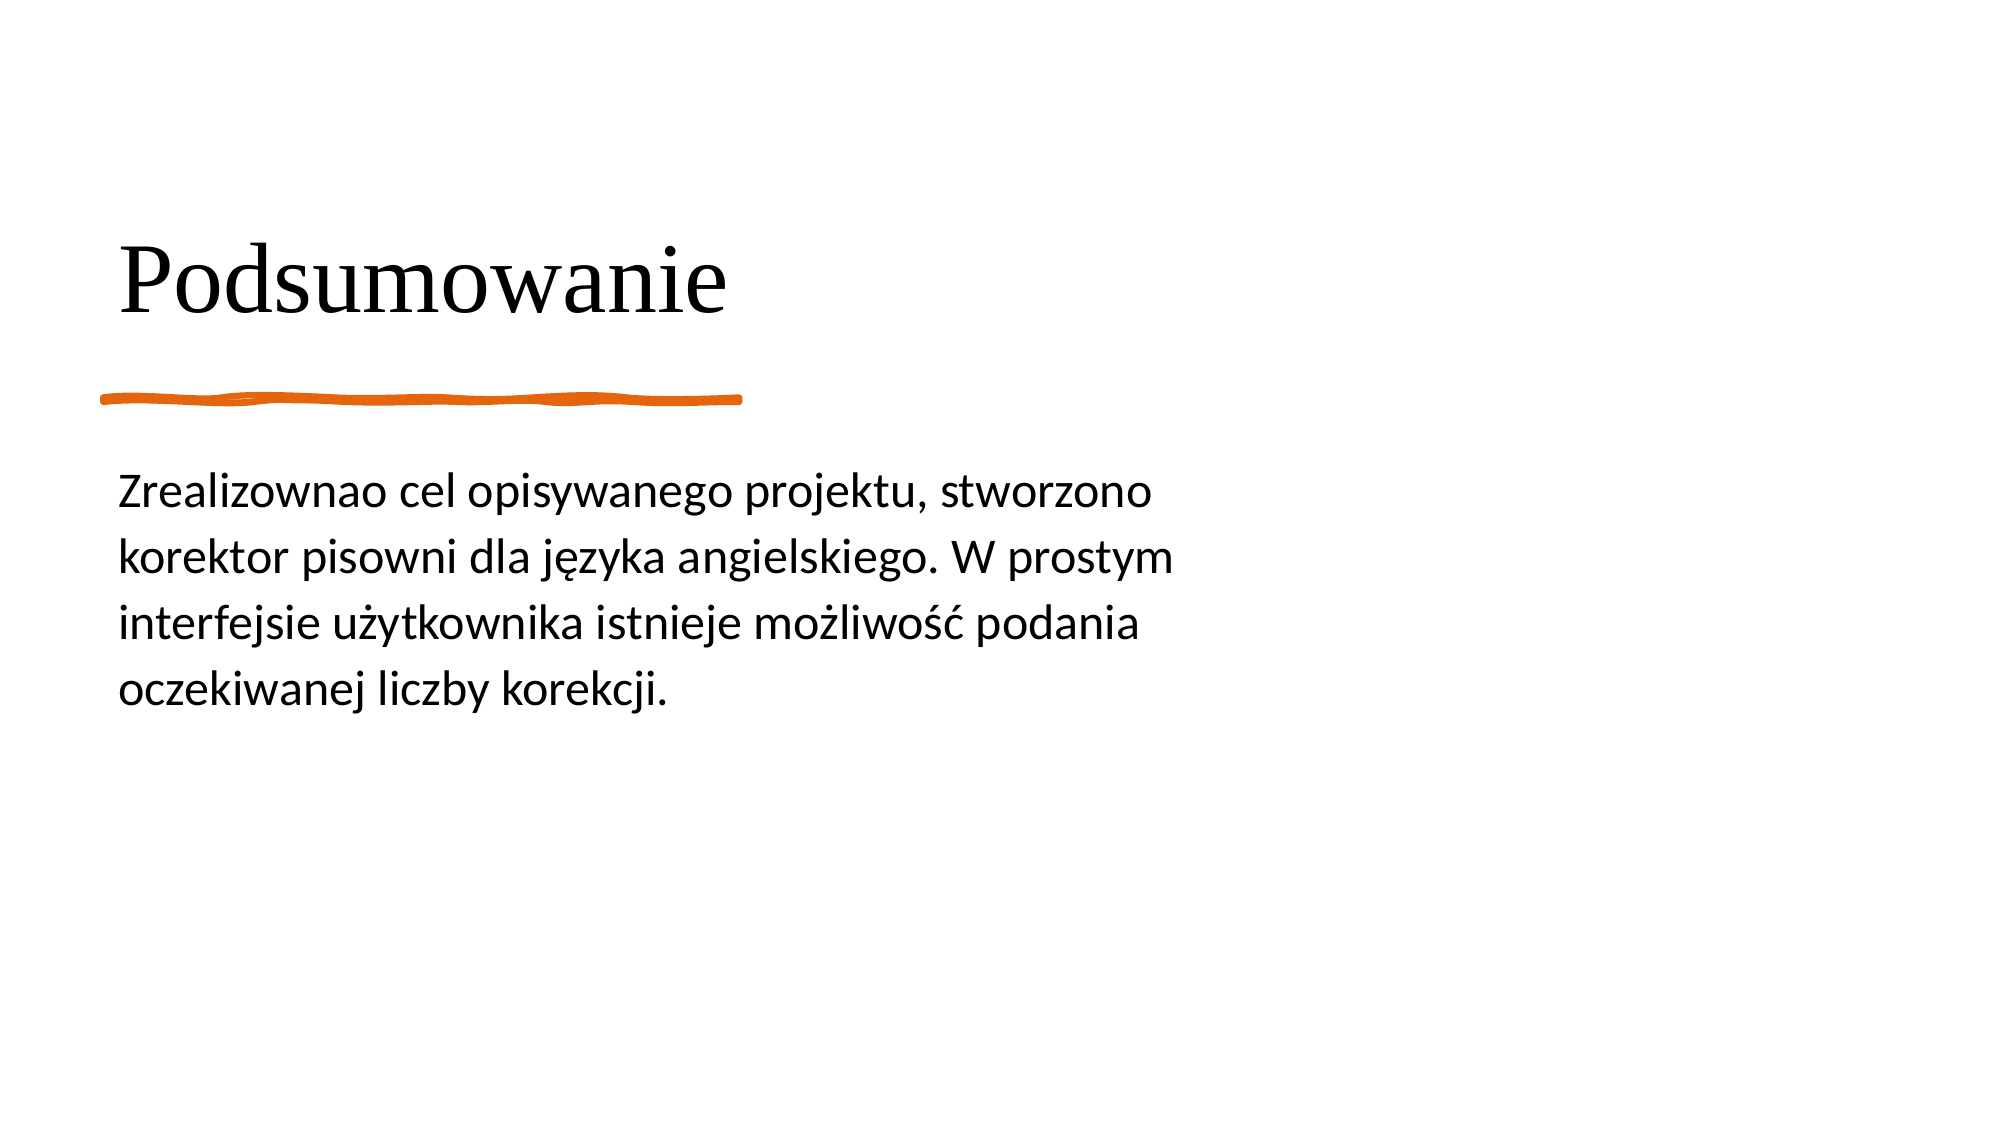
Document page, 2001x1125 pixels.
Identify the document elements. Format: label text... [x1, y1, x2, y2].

title Podsumowanie [103, 70, 747, 341]
list Zrealizownao cel opisywanego projektu, stworzono korektor pisowni dla języka angielskiego. W prostym interfejsie użytkownika istnieje możliwość podania oczekiwanej liczby korekcji. [103, 443, 1344, 999]
